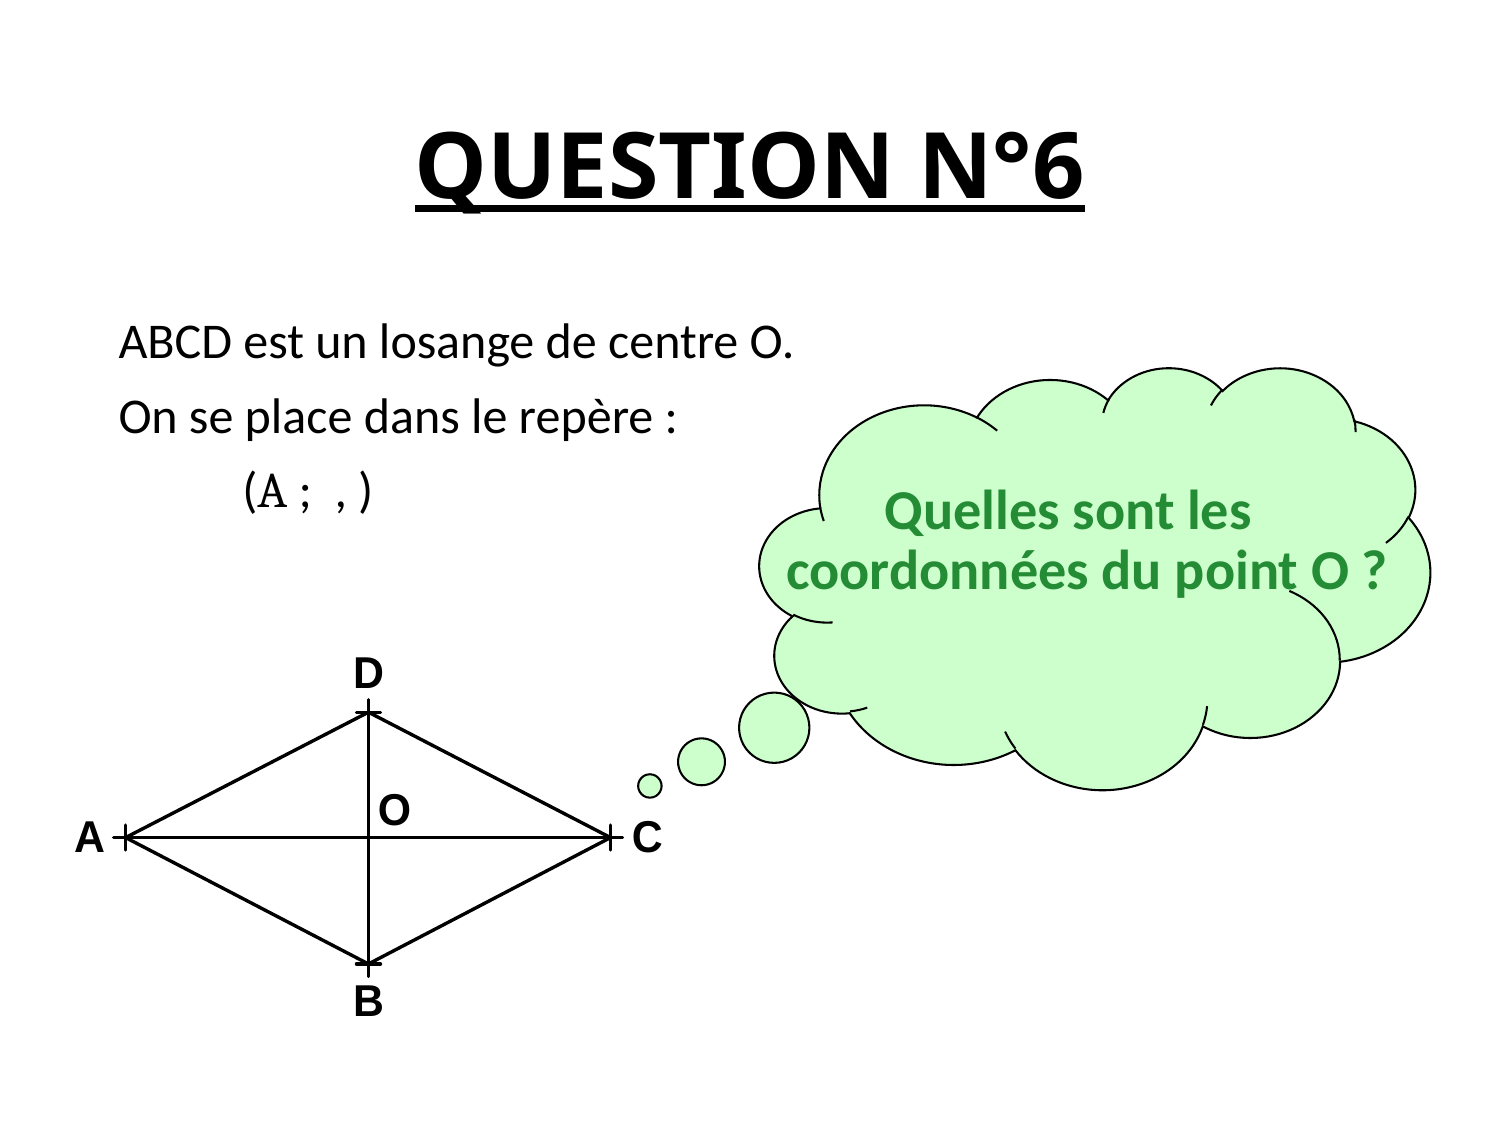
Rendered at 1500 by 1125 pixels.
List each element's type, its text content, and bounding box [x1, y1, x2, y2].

list Quelles sont les coordonnées du point O ? [723, 303, 1414, 861]
picture [42, 634, 672, 1052]
title QUESTION N°6 [0, 59, 1500, 278]
text_box [1414, 522, 1432, 623]
text_box [677, 737, 723, 787]
